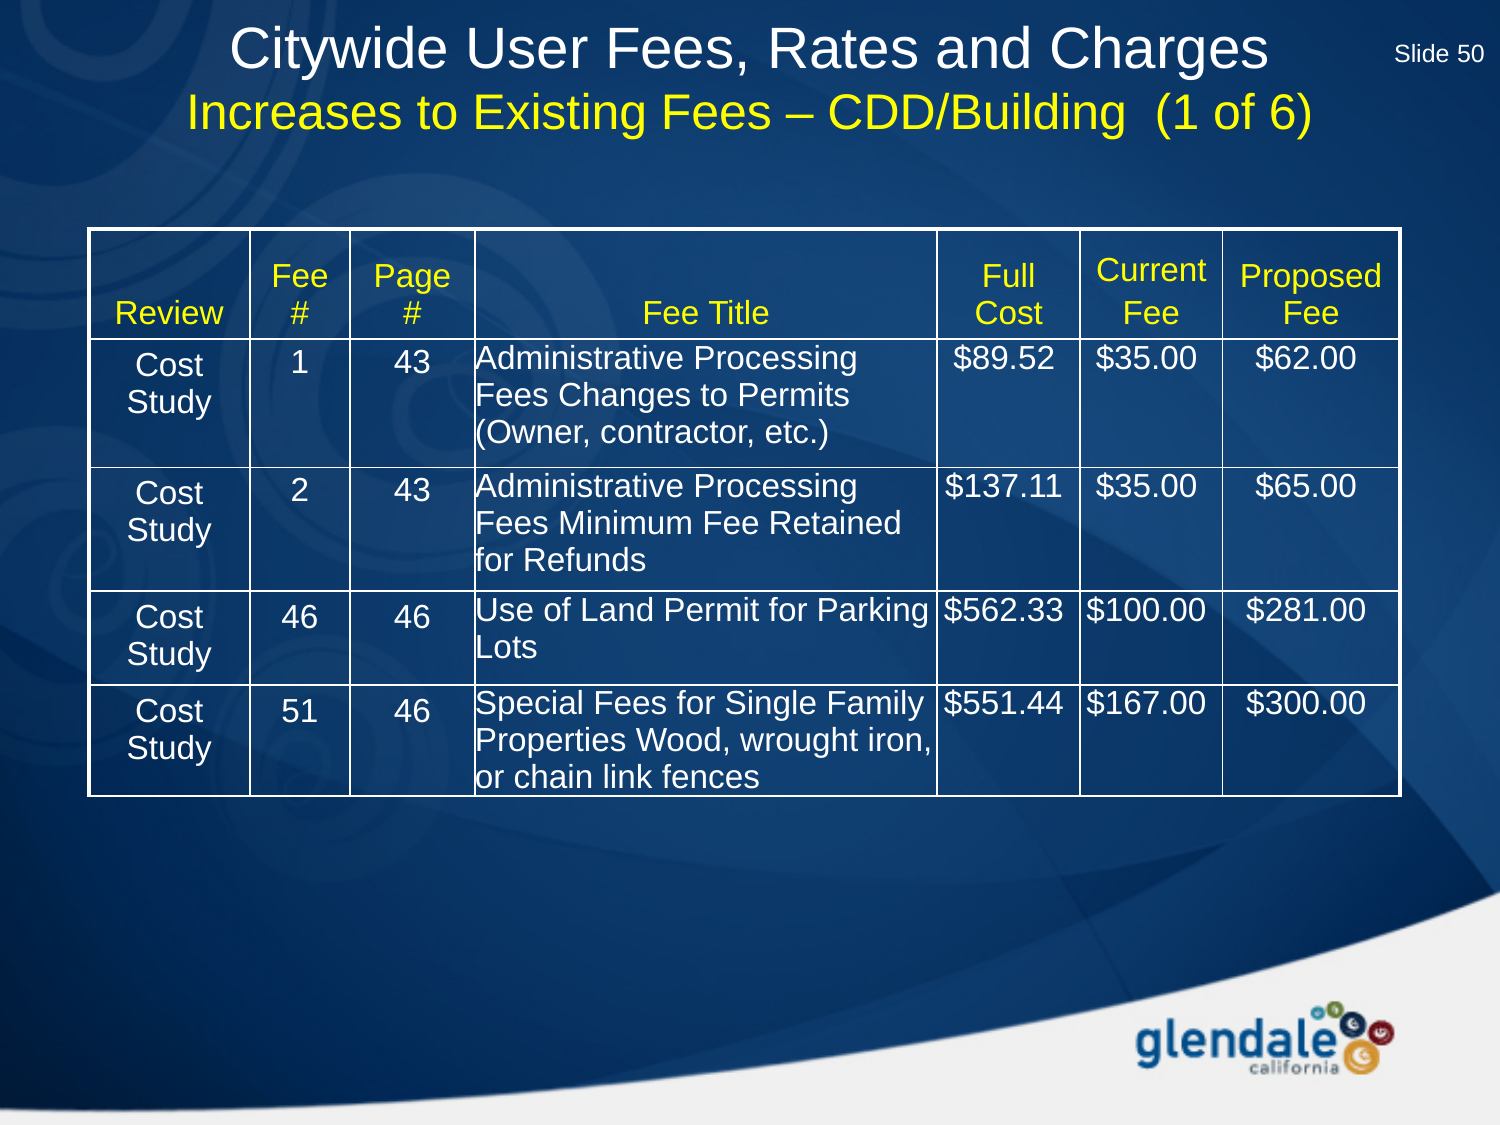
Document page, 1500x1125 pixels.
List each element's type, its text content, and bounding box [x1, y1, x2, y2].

table_cell 43 [351, 468, 474, 590]
table_header Fee Title [476, 231, 936, 338]
table_cell $281.00 [1223, 592, 1398, 684]
picture [0, 0, 1500, 1125]
table_header Full Cost [938, 231, 1079, 338]
table_cell 43 [351, 340, 474, 467]
slide_number Slide 50 [1425, 0, 1500, 75]
table_header Current Fee [1081, 231, 1222, 338]
table_cell $300.00 [1223, 686, 1398, 795]
table_cell Use of Land Permit for Parking Lots [476, 592, 936, 684]
table_cell Administrative Processing Fees Minimum Fee Retained for Refunds [476, 468, 936, 590]
table_cell $551.44 [938, 686, 1079, 795]
table_cell Cost Study [91, 592, 249, 684]
table_cell 46 [251, 592, 349, 684]
table_cell $35.00 [1081, 340, 1222, 467]
text_box Citywide User Fees, Rates and Charges Increases to Existing Fees – CDD/Building (1 of 6) [74, 0, 1425, 150]
table_cell 1 [251, 340, 349, 467]
table_cell Special Fees for Single Family Properties Wood, wrought iron, or chain link fences [476, 686, 936, 795]
table_cell 2 [251, 468, 349, 590]
table_cell $137.11 [938, 468, 1079, 590]
table_cell $65.00 [1223, 468, 1398, 590]
table_cell $89.52 [938, 340, 1079, 467]
table_cell Cost Study [91, 468, 249, 590]
table_header Page # [351, 231, 474, 338]
table_cell 46 [351, 592, 474, 684]
table_cell $167.00 [1081, 686, 1222, 795]
table_cell Cost Study [91, 686, 249, 795]
table_cell $100.00 [1081, 592, 1222, 684]
table_header Fee # [251, 231, 349, 338]
table_cell $35.00 [1081, 468, 1222, 590]
table_cell 51 [251, 686, 349, 795]
table_header Review [91, 231, 249, 338]
table_cell 46 [351, 686, 474, 795]
table_cell $62.00 [1223, 340, 1398, 467]
table_cell Cost Study [91, 340, 249, 467]
table_cell Administrative Processing Fees Changes to Permits (Owner, contractor, etc.) [476, 340, 936, 467]
table_header Proposed Fee [1223, 231, 1398, 338]
table_cell $562.33 [938, 592, 1079, 684]
